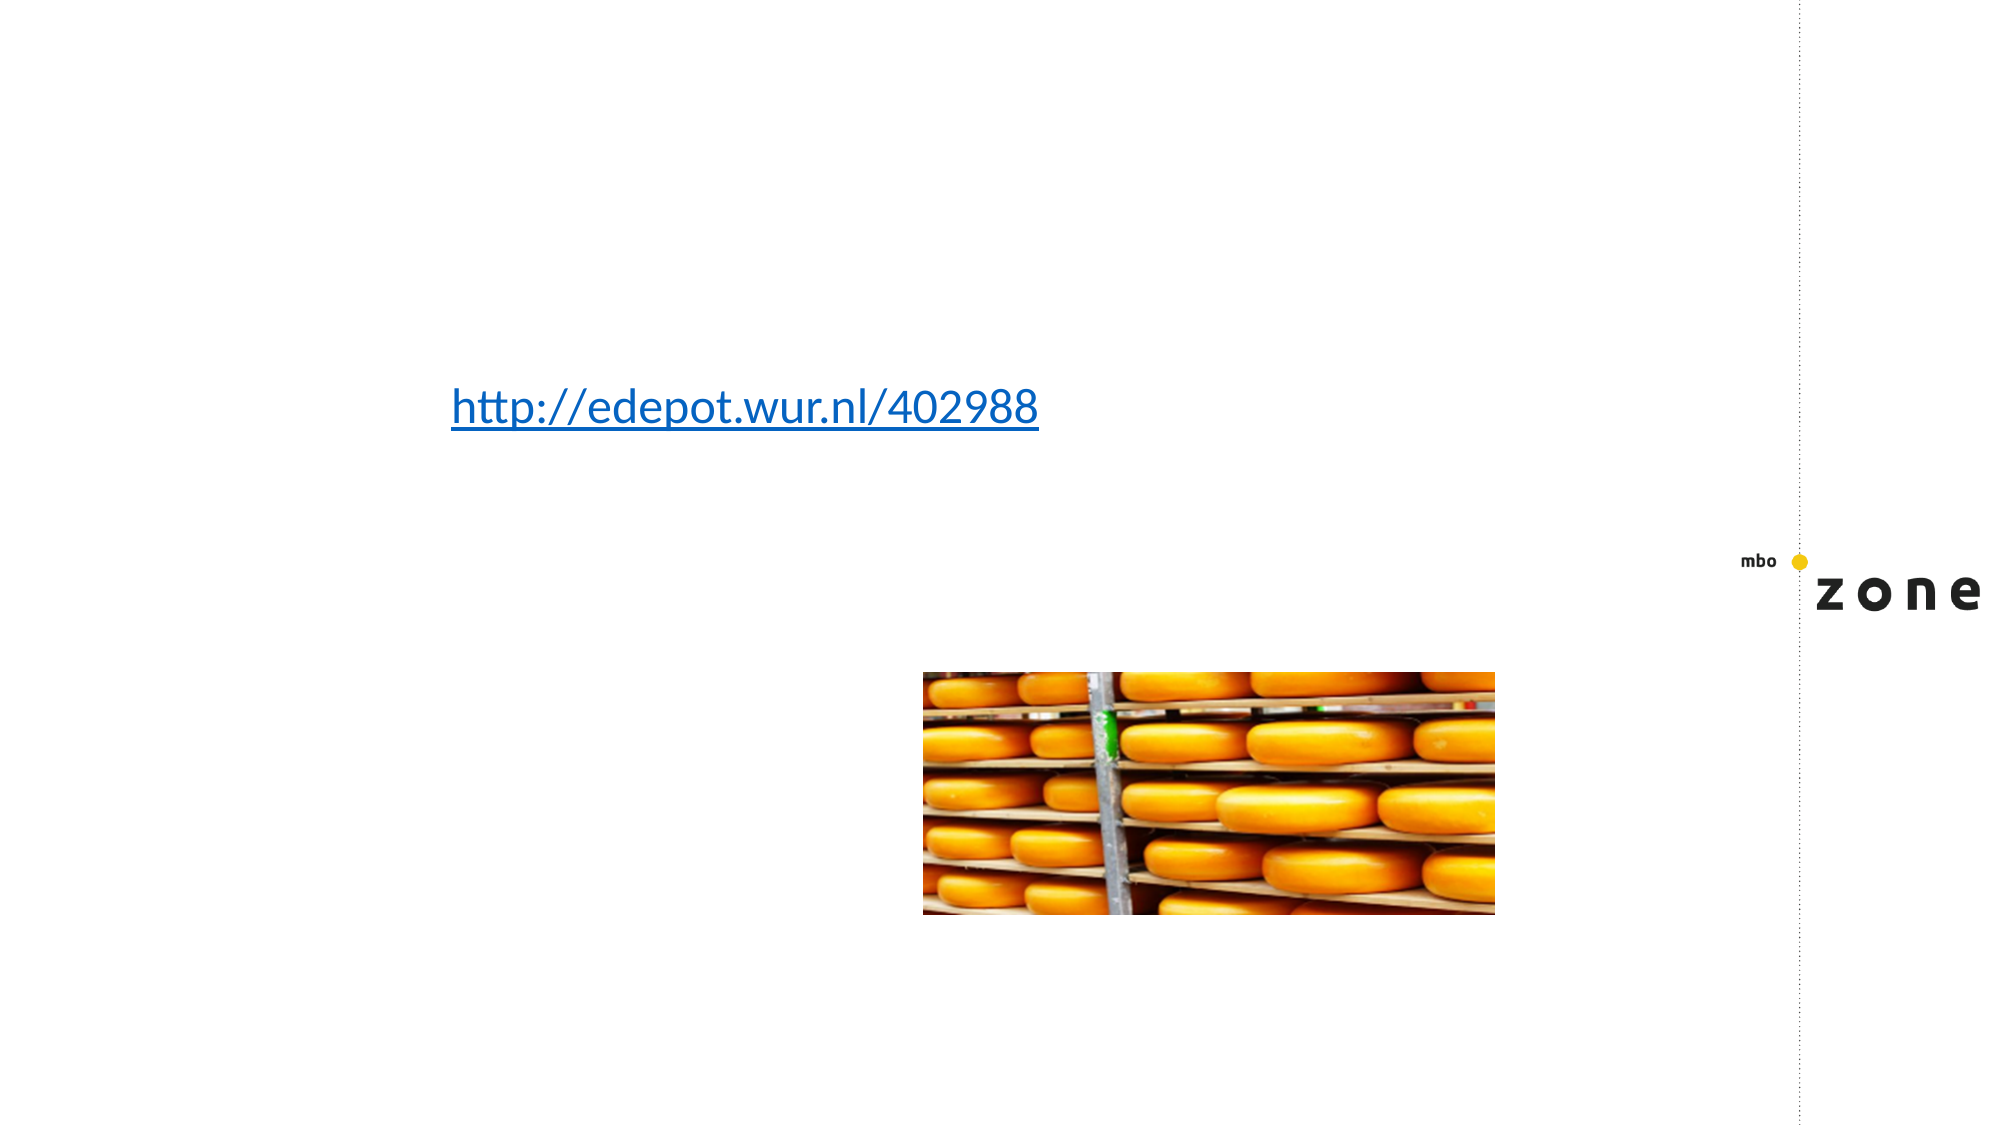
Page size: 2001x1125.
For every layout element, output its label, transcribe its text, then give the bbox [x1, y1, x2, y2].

text_box http://edepot.wur.nl/402988 [436, 366, 1055, 502]
picture [1596, 0, 2001, 1125]
picture [923, 672, 1495, 915]
